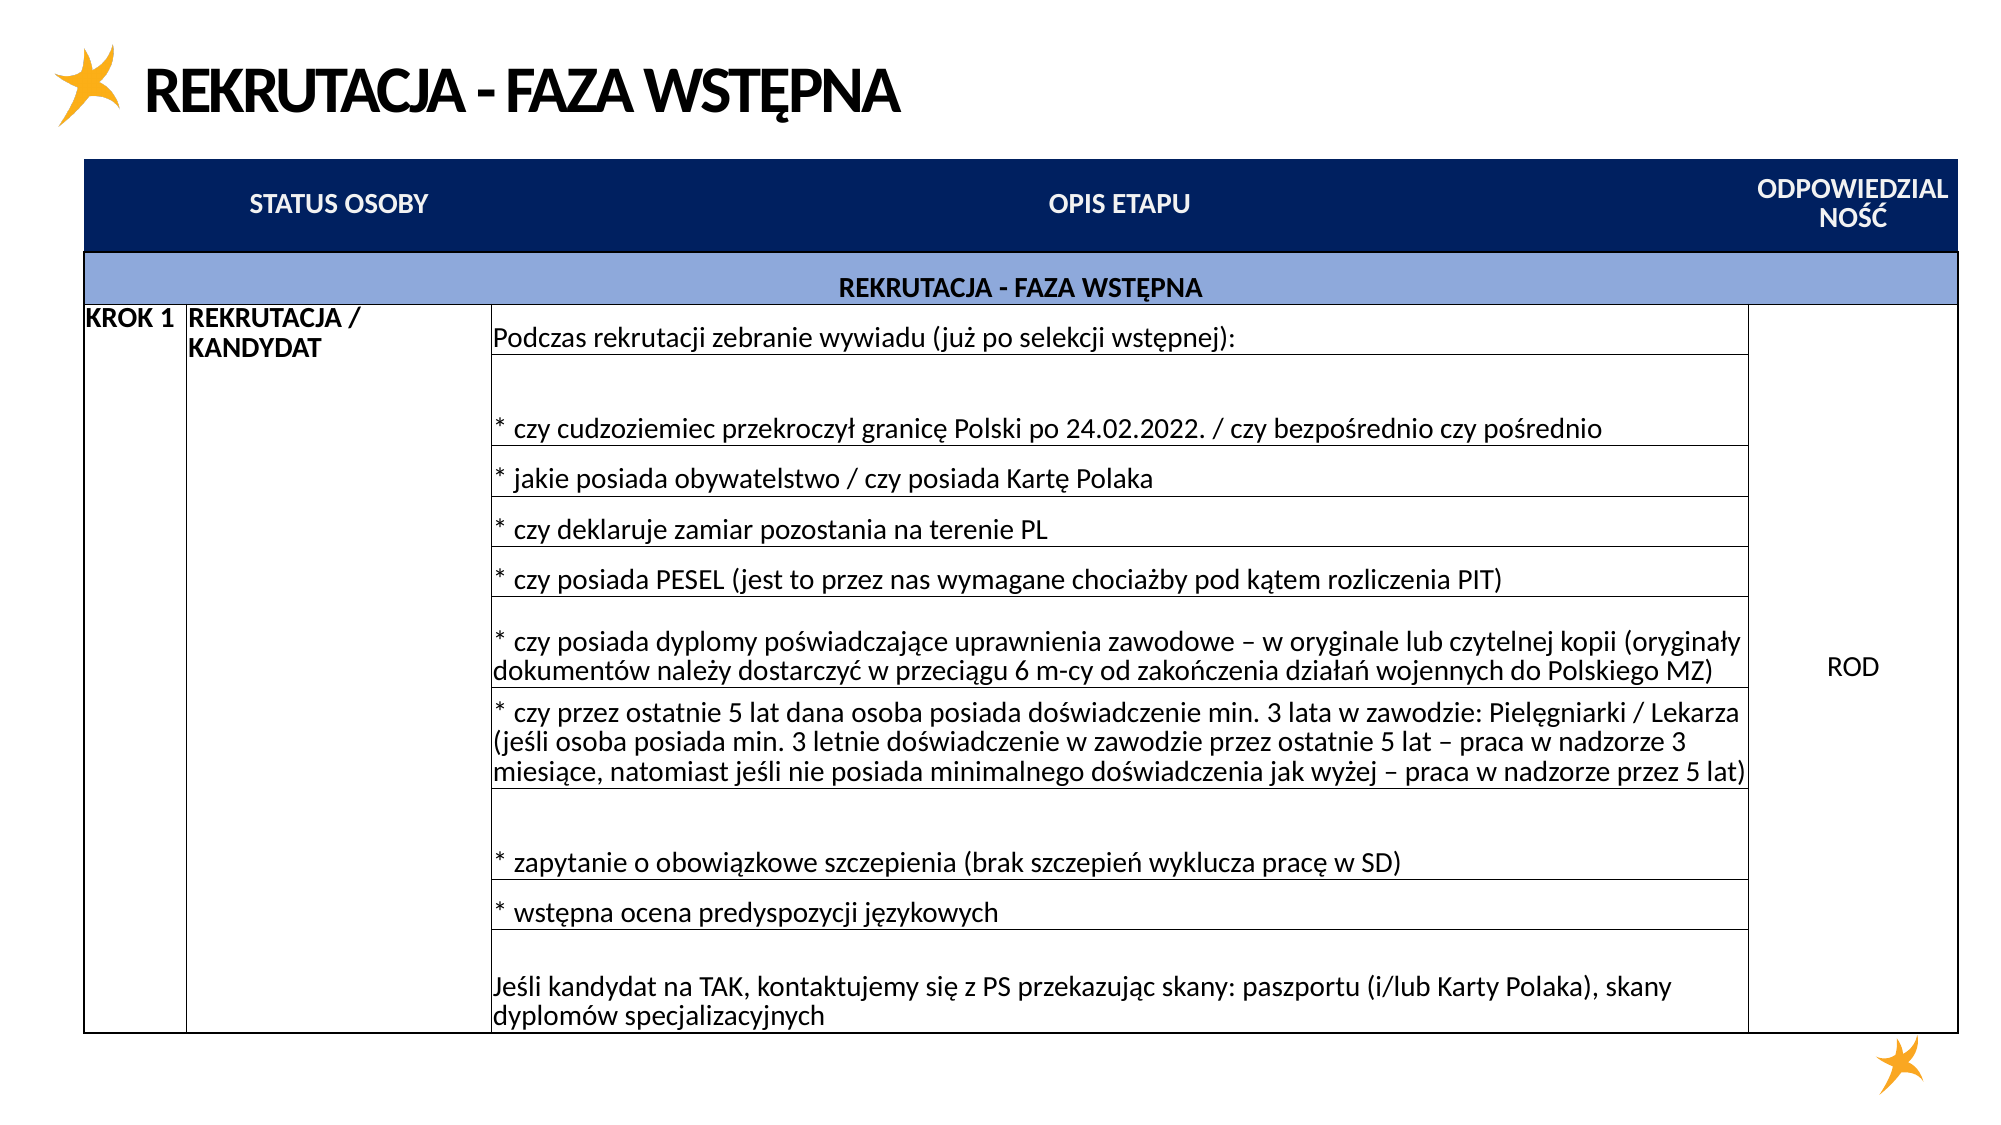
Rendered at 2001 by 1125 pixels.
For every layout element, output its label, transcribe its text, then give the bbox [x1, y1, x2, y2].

table_cell KROK 1 [85, 305, 186, 1032]
table_header STATUS OSOBY [187, 159, 492, 251]
title REKRUTACJA - FAZA WSTĘPNA [145, 23, 1959, 159]
table_cell * czy posiada PESEL (jest to przez nas wymagane chociażby pod kątem rozliczenia PIT) [492, 547, 1748, 596]
table_cell * czy posiada dyplomy poświadczające uprawnienia zawodowe – w oryginale lub czytelnej kopii (oryginały dokumentów należy dostarczyć w przeciągu 6 m-cy od zakończenia działań wojennych do Polskiego MZ) [492, 597, 1748, 687]
table_cell Podczas rekrutacji zebranie wywiadu (już po selekcji wstępnej): [492, 305, 1748, 354]
table_cell REKRUTACJA - FAZA WSTĘPNA [85, 253, 1957, 304]
table_cell * czy cudzoziemiec przekroczył granicę Polski po 24.02.2022. / czy bezpośrednio czy pośrednio [492, 355, 1748, 445]
table_cell * jakie posiada obywatelstwo / czy posiada Kartę Polaka [492, 446, 1748, 496]
table_cell * czy przez ostatnie 5 lat dana osoba posiada doświadczenie min. 3 lata w zawodzie: Pielęgniarki / Lekarza (jeśli osoba posiada min. 3 letnie doświadczenie w zawodzie przez ostatnie 5 lat – praca w nadzorze 3 miesiące, natomiast jeśli nie posiada minimalnego doświadczenia jak wyżej – praca w nadzorze przez 5 lat) [492, 688, 1748, 788]
table_cell ROD [1749, 305, 1957, 1032]
table_header [84, 159, 187, 251]
table_header OPIS ETAPU [492, 159, 1749, 251]
table_cell REKRUTACJA / KANDYDAT [187, 305, 491, 1032]
table_header ODPOWIEDZIALNOŚĆ [1749, 159, 1958, 251]
table_cell * czy deklaruje zamiar pozostania na terenie PL [492, 497, 1748, 546]
table_cell * zapytanie o obowiązkowe szczepienia (brak szczepień wyklucza pracę w SD) [492, 789, 1748, 879]
table_cell Jeśli kandydat na TAK, kontaktujemy się z PS przekazując skany: paszportu (i/lub Karty Polaka), skany dyplomów specjalizacyjnych [492, 930, 1748, 1032]
table_cell * wstępna ocena predyspozycji językowych [492, 880, 1748, 929]
